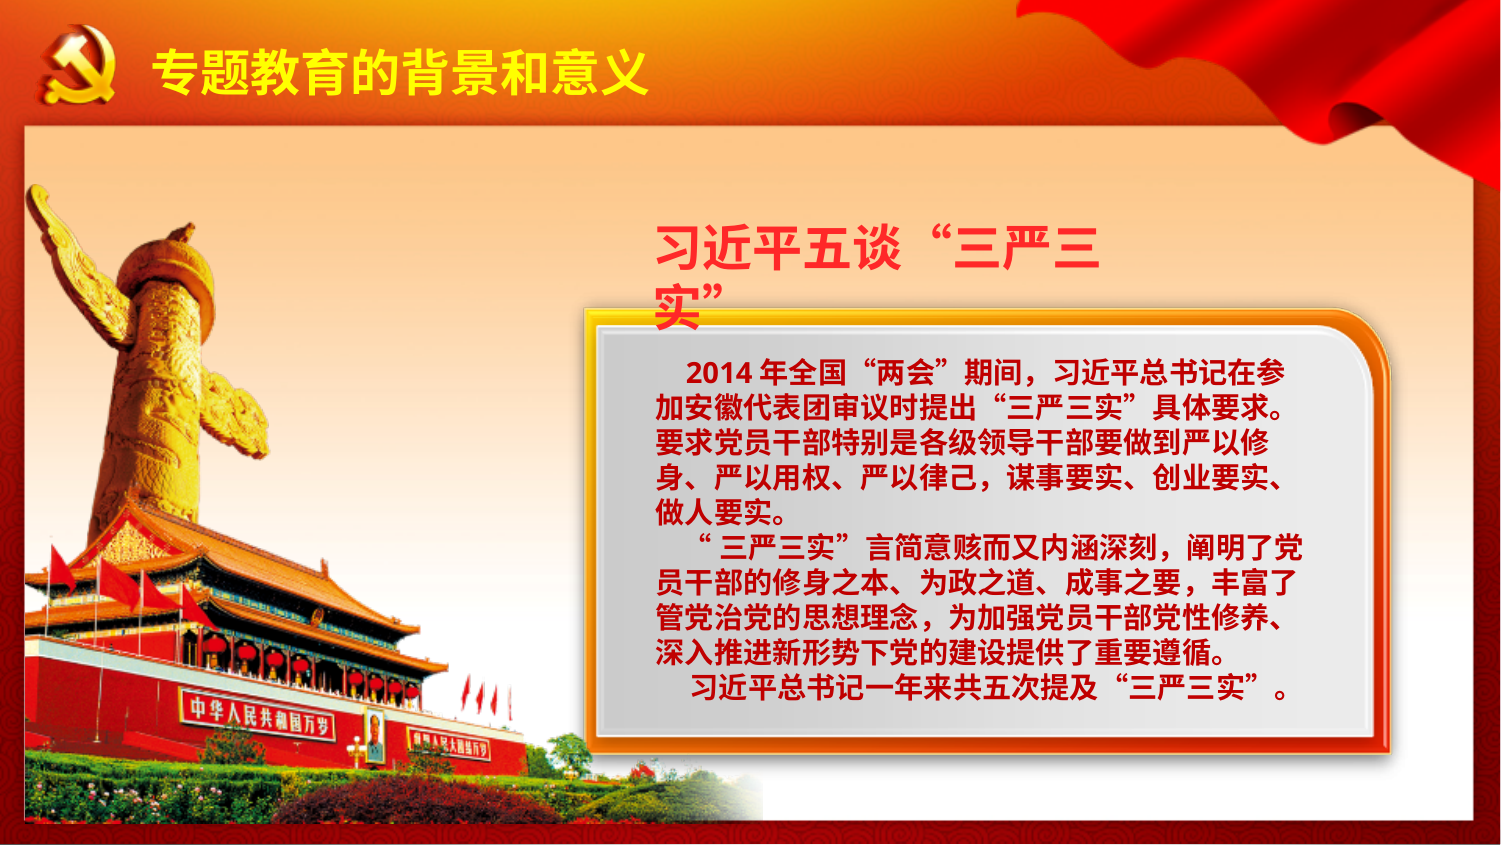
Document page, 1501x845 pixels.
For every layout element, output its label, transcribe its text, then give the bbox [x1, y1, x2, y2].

picture [0, 0, 1501, 845]
text_box 专题教育的背景和意义 [135, 33, 838, 109]
text_box 习近平五谈“三严三实” [768, 208, 1213, 283]
